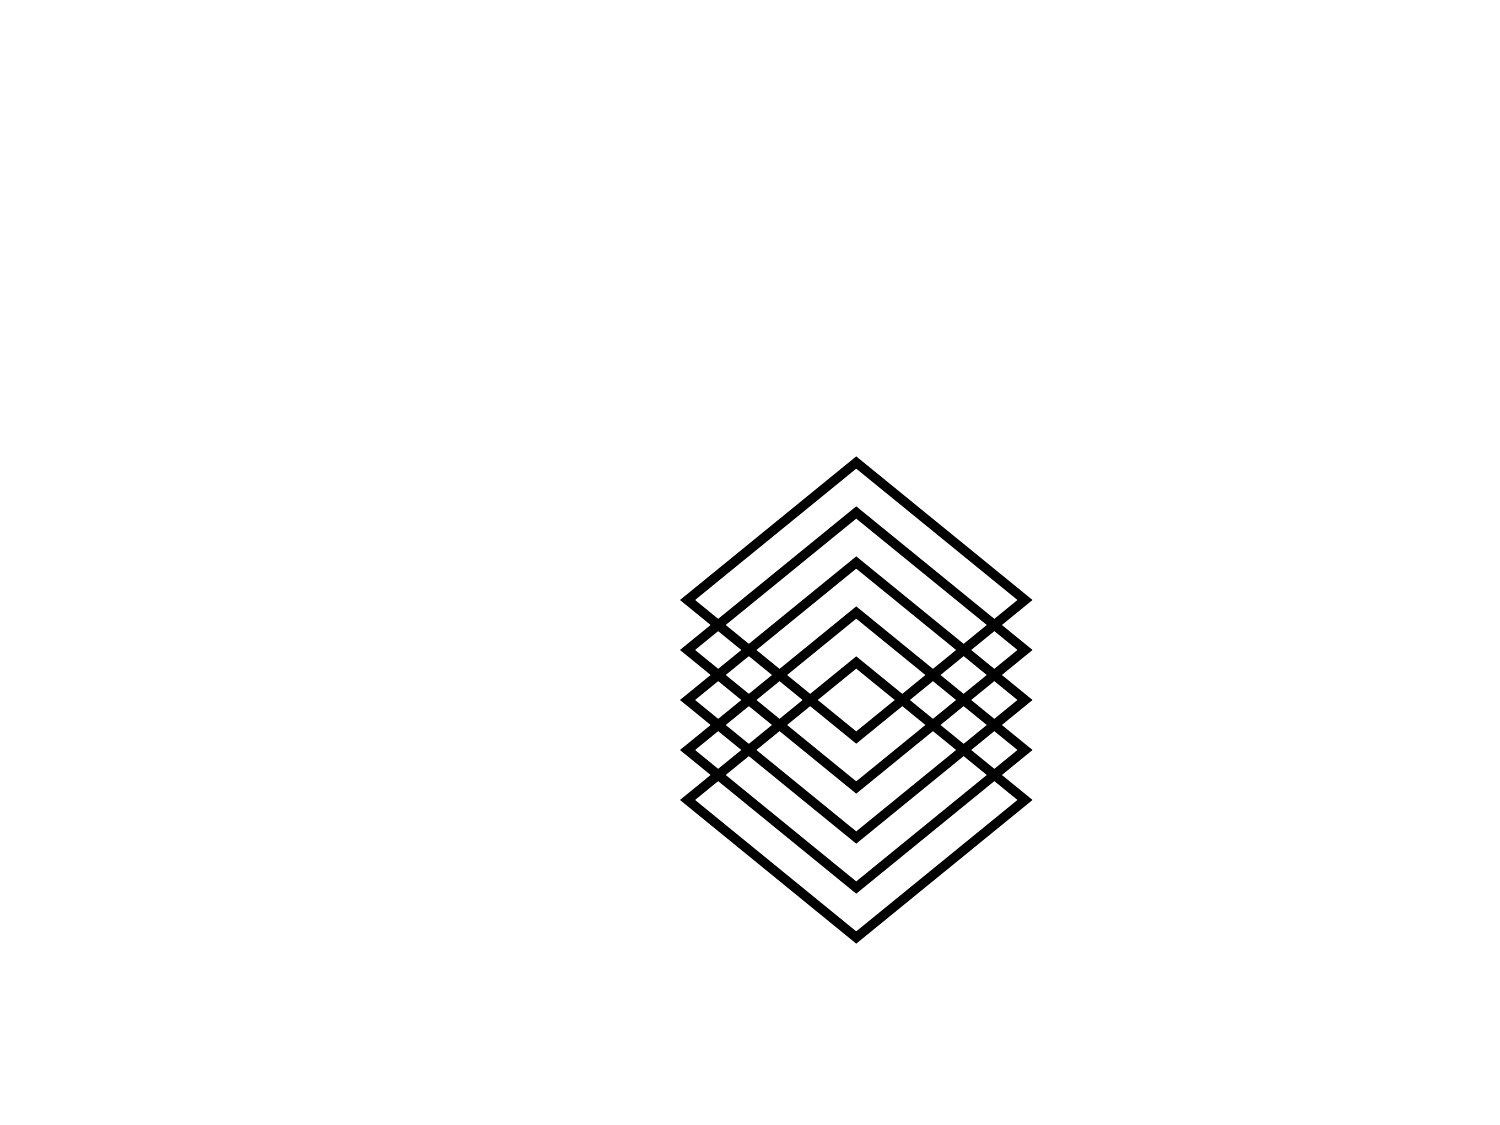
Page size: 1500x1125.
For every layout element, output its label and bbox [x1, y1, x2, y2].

text_box [965, 625, 1026, 675]
text_box [687, 625, 747, 675]
text_box [687, 700, 1026, 938]
text_box [687, 725, 747, 775]
text_box [965, 725, 1026, 775]
text_box [904, 650, 1026, 750]
text_box [687, 462, 1026, 738]
text_box [687, 650, 808, 750]
